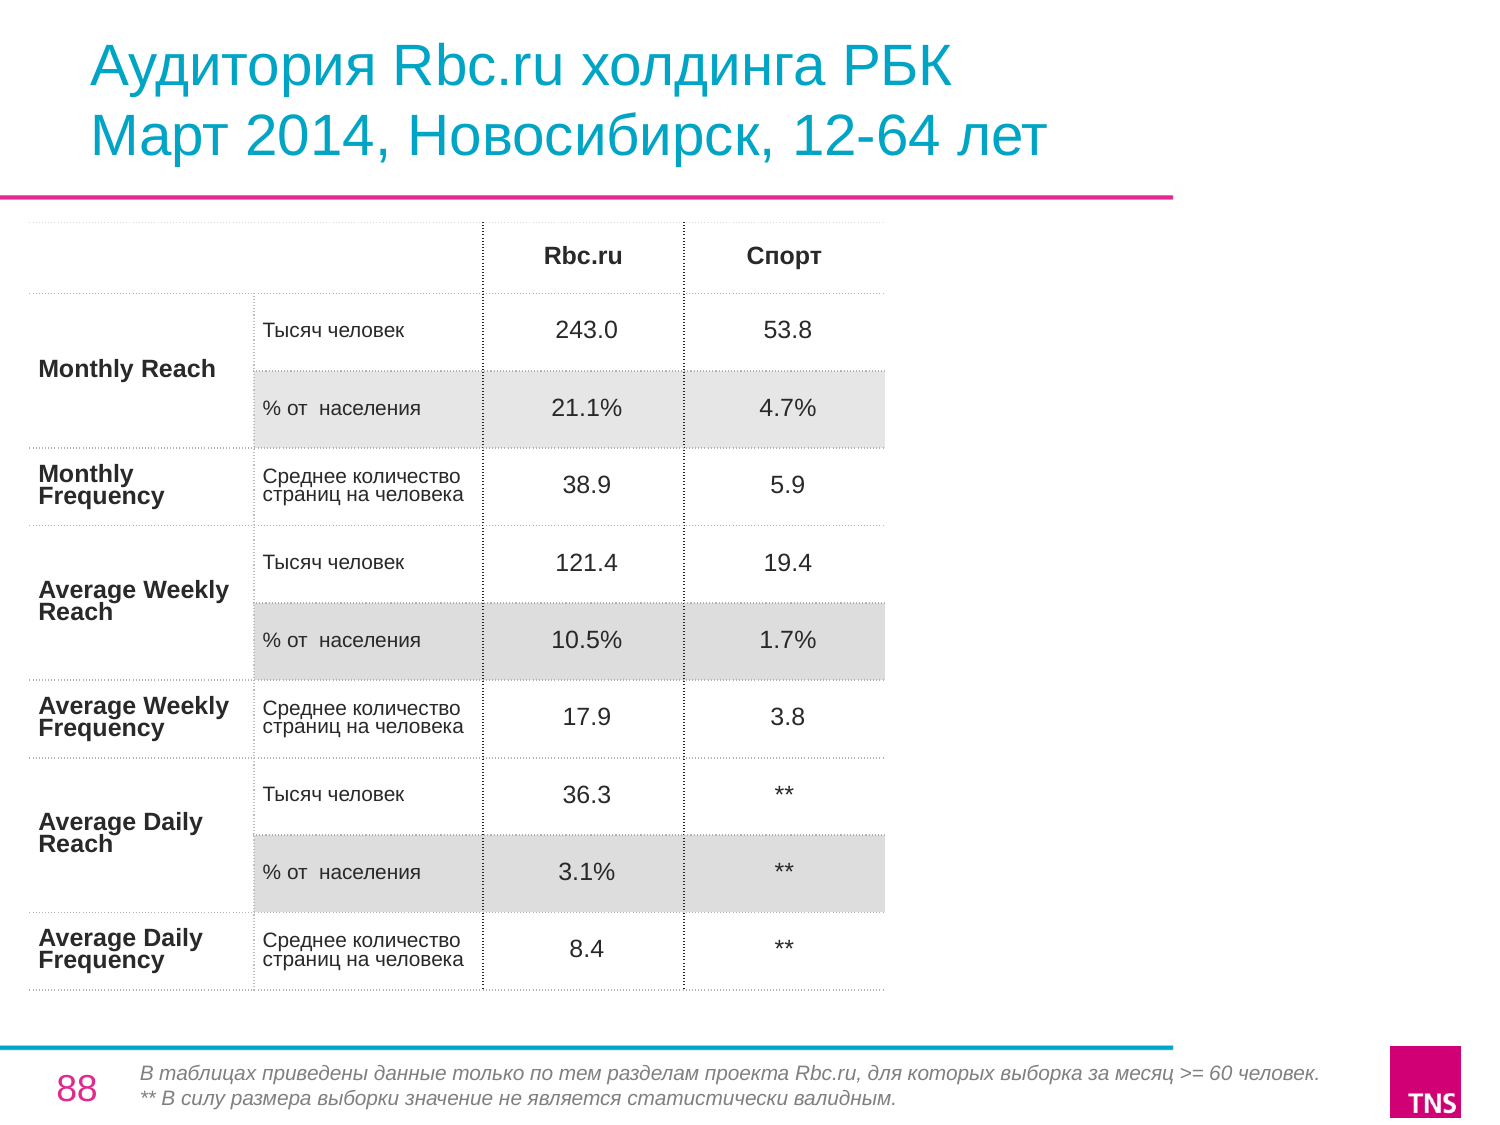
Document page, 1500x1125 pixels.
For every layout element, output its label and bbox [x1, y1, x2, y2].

table_cell [29, 294, 885, 990]
slide_number [40, 1055, 392, 1125]
picture [0, 0, 1500, 1125]
text_box [124, 1052, 1463, 1117]
table_header [29, 223, 885, 294]
title [74, 8, 1476, 187]
